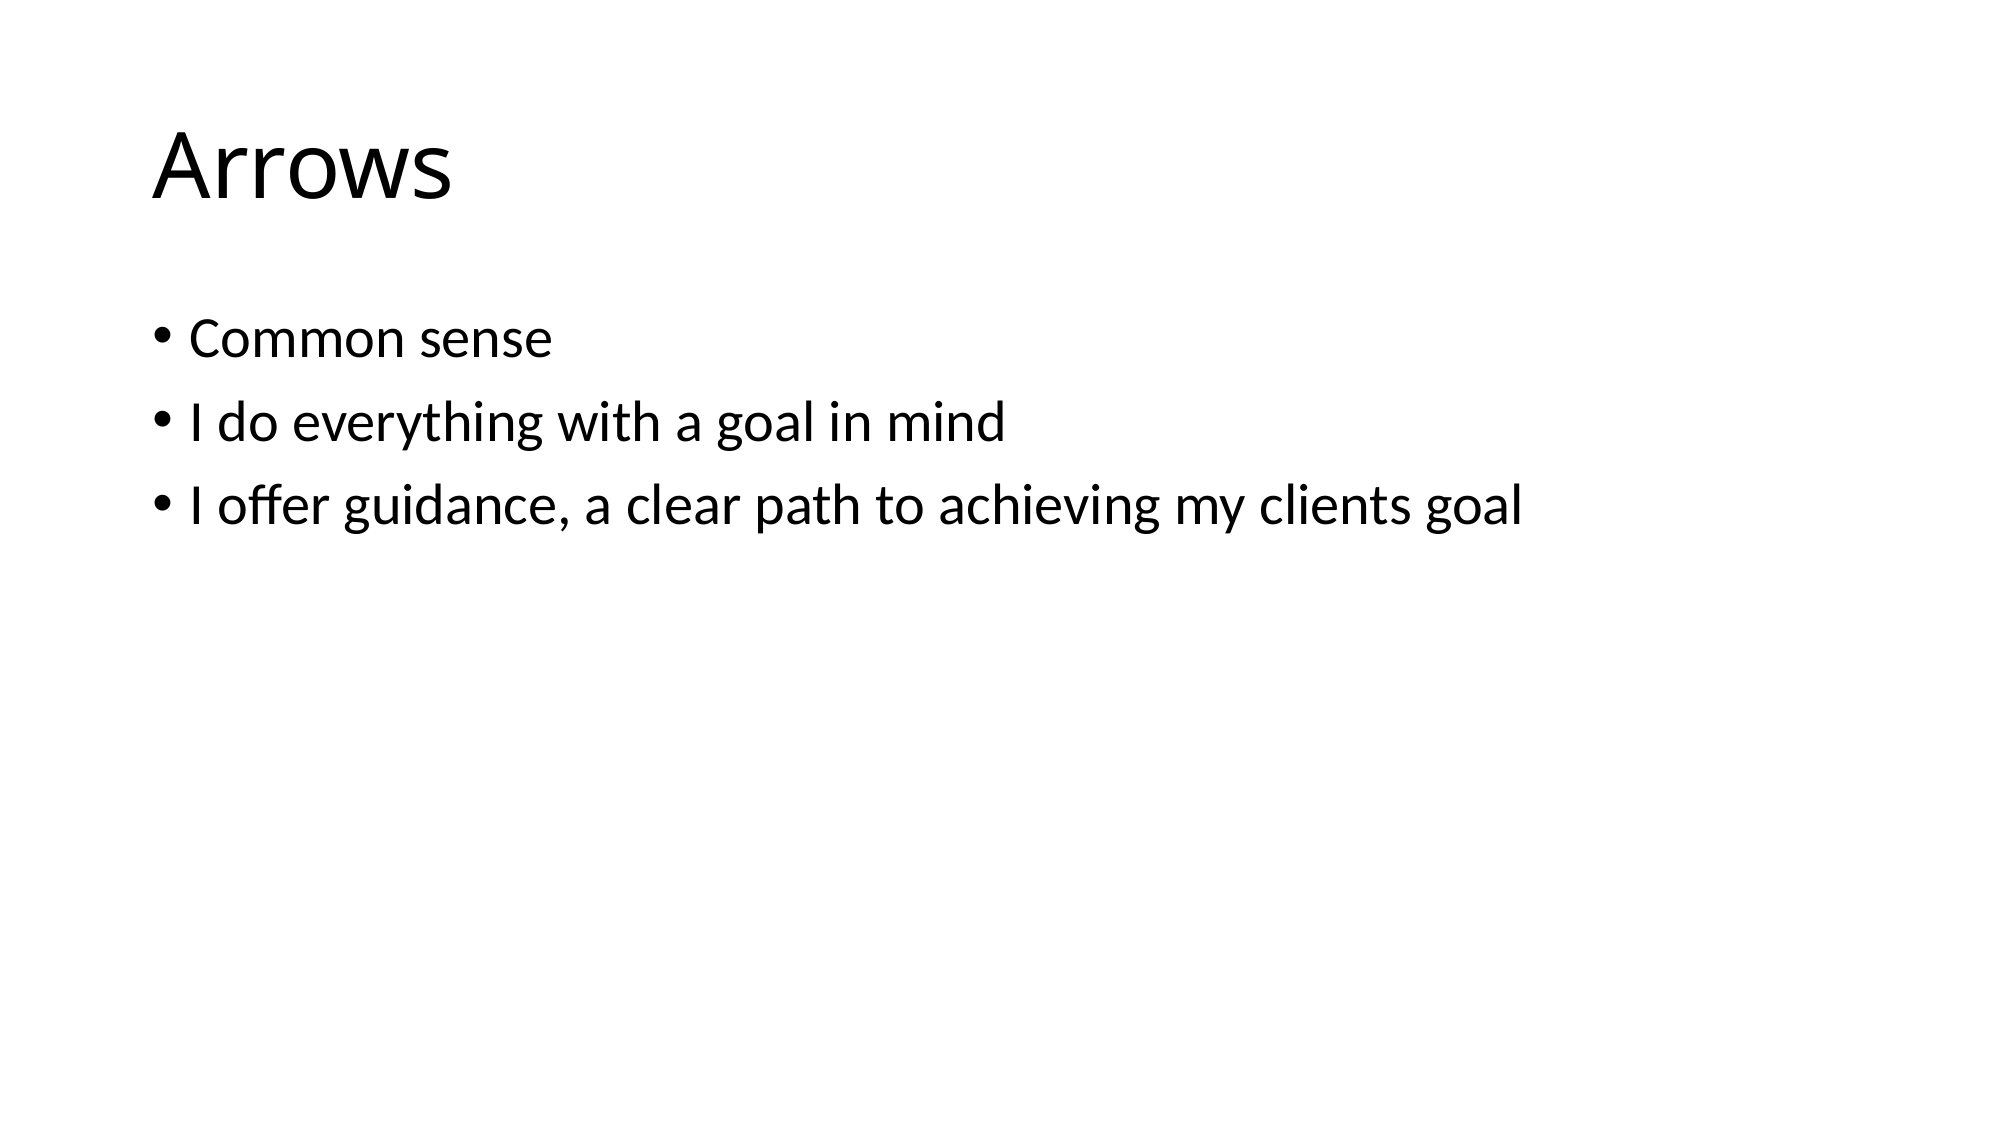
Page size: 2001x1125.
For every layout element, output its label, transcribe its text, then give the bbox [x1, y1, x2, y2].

title Arrows [137, 59, 1863, 278]
list Common sense I do everything with a goal in mind I offer guidance, a clear path to achieving my clients goal [137, 299, 1863, 616]
